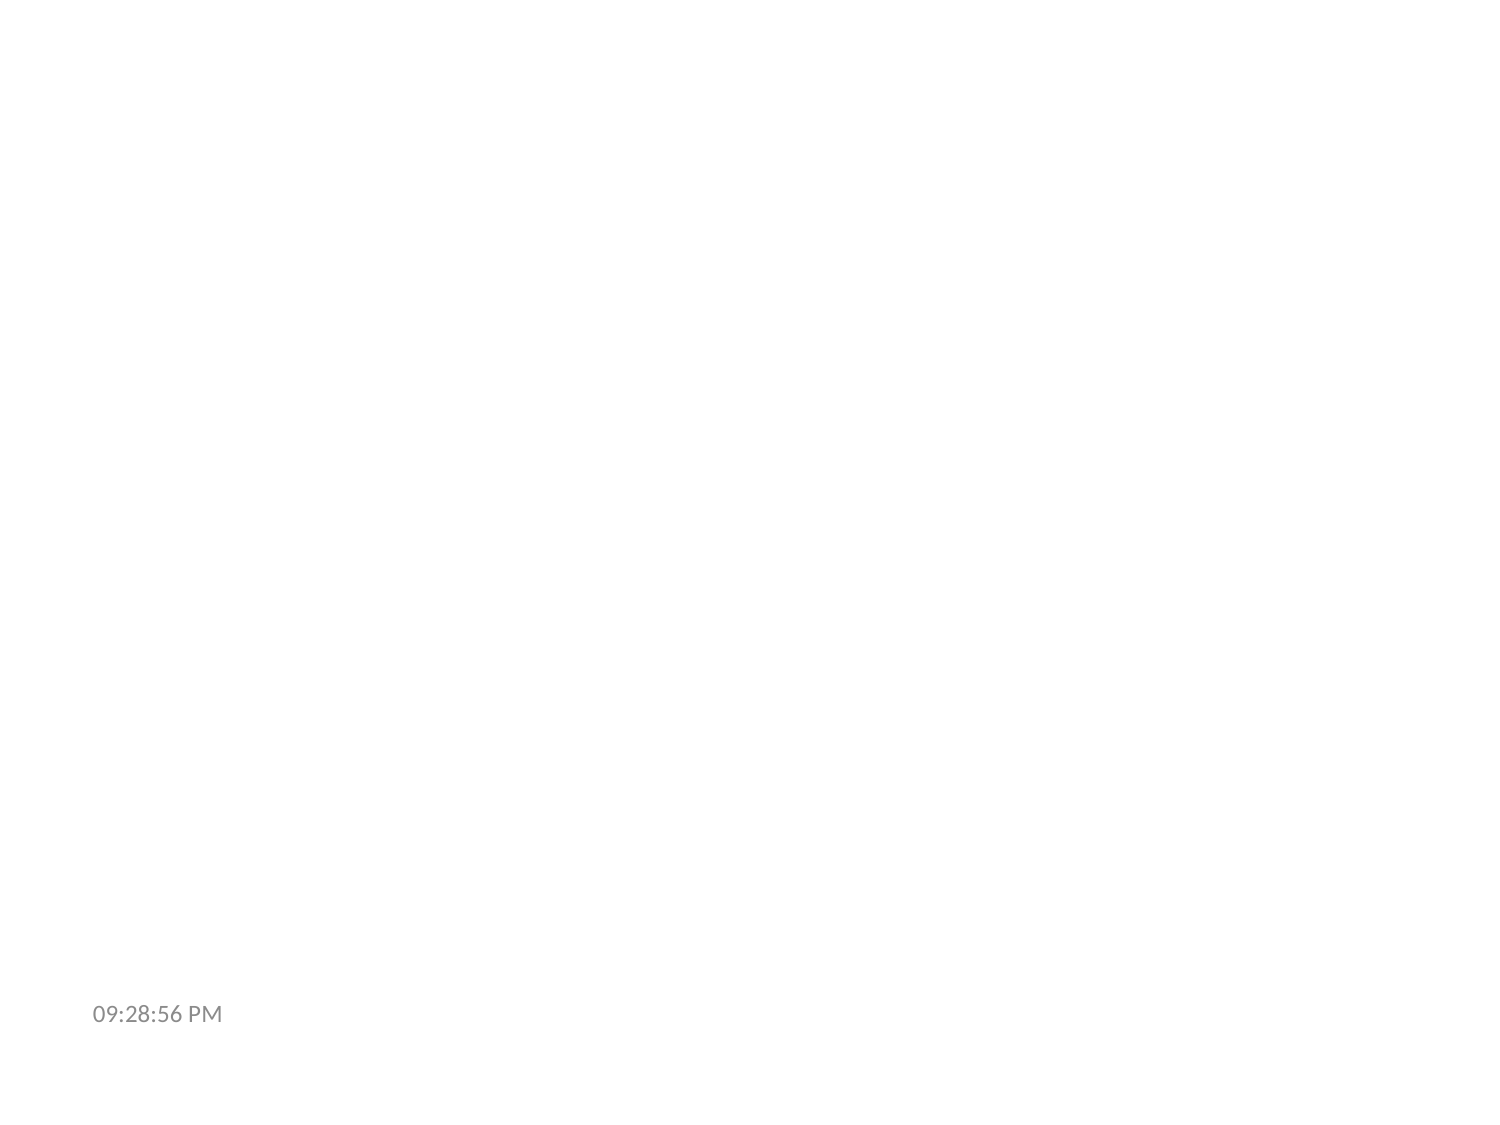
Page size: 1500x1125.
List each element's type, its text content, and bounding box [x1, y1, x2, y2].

text_box 3:35:09 PM [77, 982, 428, 1043]
